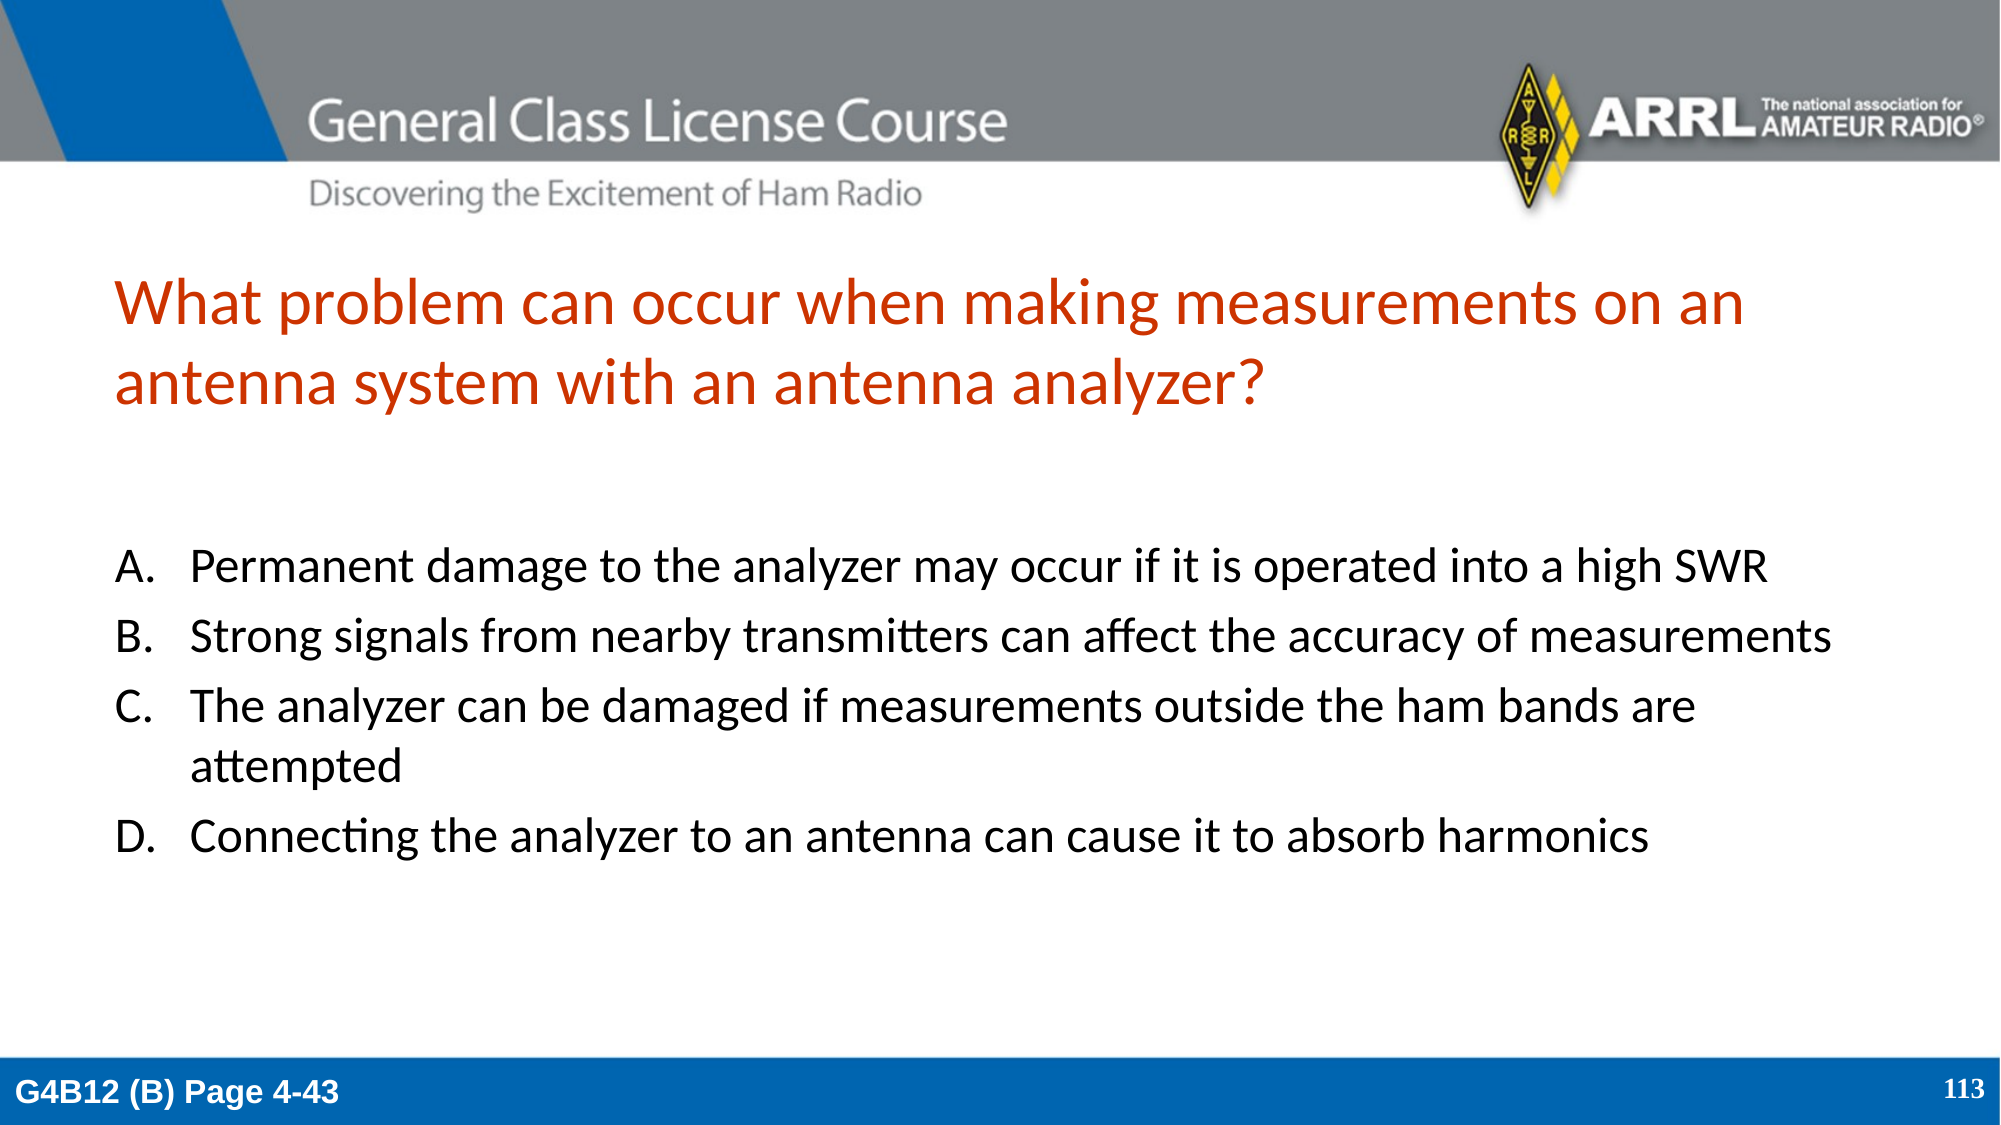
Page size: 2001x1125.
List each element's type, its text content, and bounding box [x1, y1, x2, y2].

text_box G4B12 (B) Page 4-43 [0, 1062, 1313, 1118]
title What problem can occur when making measurements on an antenna system with an antenna analyzer? [99, 249, 1900, 468]
picture [0, 0, 2001, 1125]
text_box 113 [1875, 1062, 2000, 1113]
list Permanent damage to the analyzer may occur if it is operated into a high SWR Strong signals from nearby transmitters can affect the accuracy of measurements The analyzer can be damaged if measurements outside the ham bands are attempted Connecting the analyzer to an antenna can cause it to absorb harmonics [99, 525, 1900, 1005]
